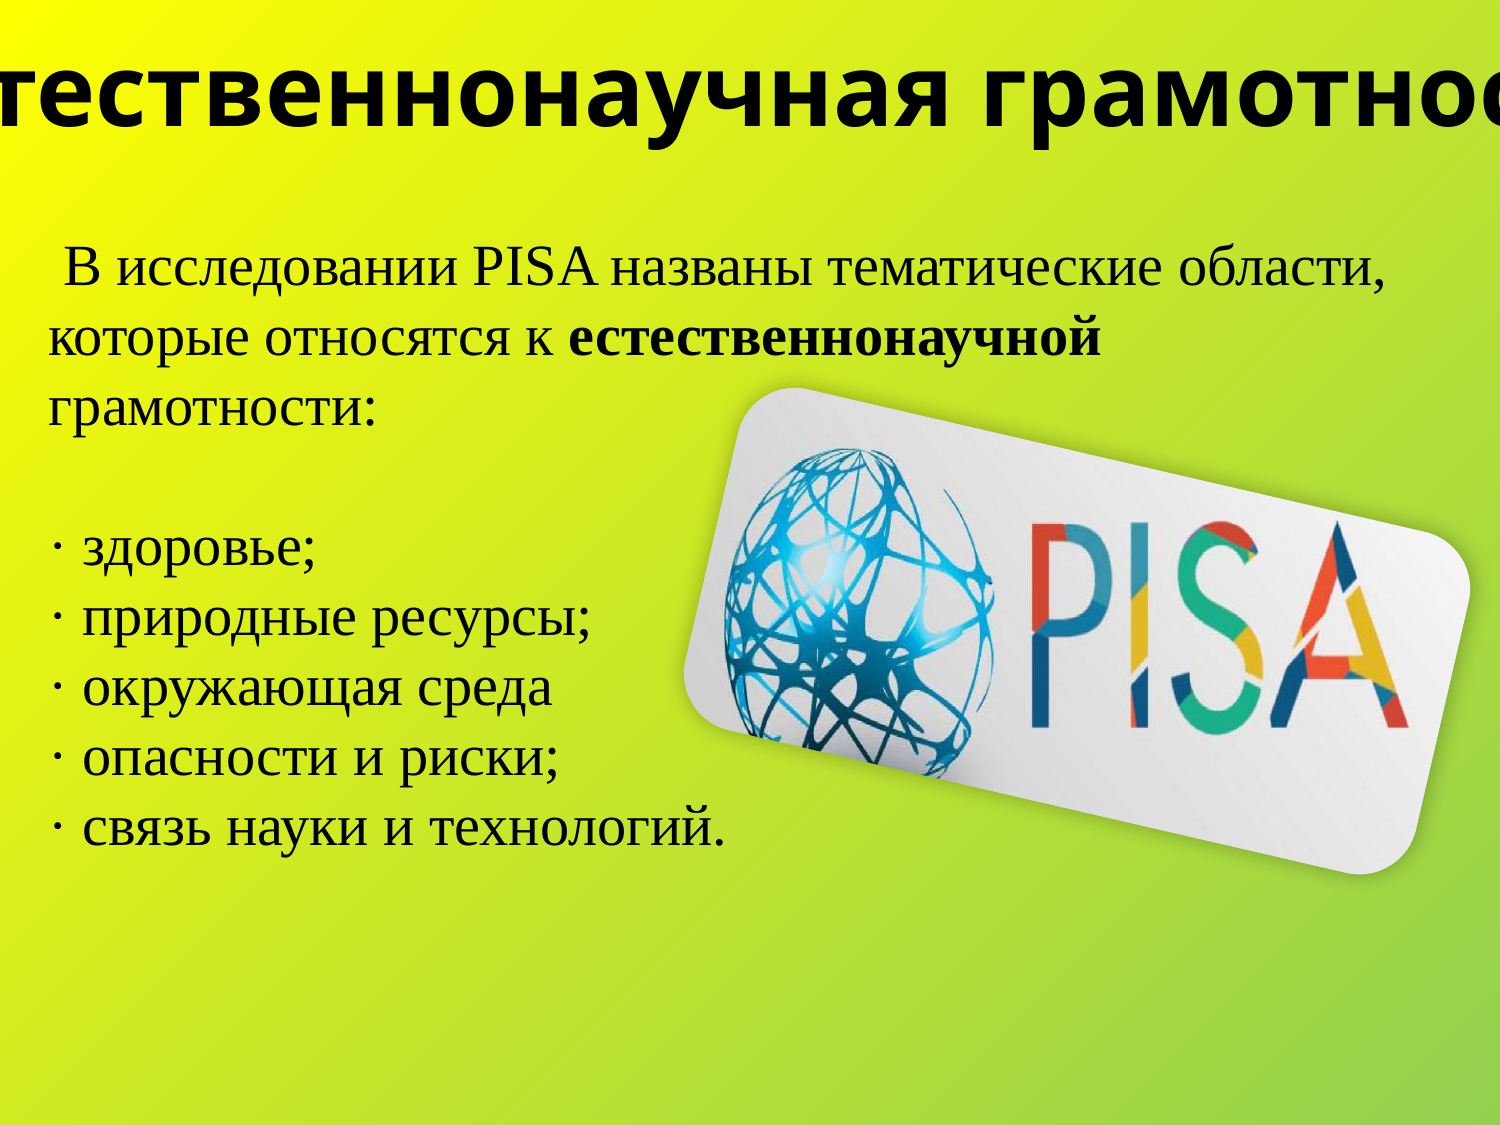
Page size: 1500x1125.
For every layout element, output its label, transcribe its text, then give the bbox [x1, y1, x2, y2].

text_box Естественнонаучная грамотность [0, 19, 1500, 154]
text_box В исследовании PISA названы тематические области, которые относятся к естественнонаучной грамотности: · здоровье; · природные ресурсы; · окружающая среда · опасности и риски; · связь науки и технологий. [34, 219, 1453, 865]
picture [683, 387, 1471, 875]
